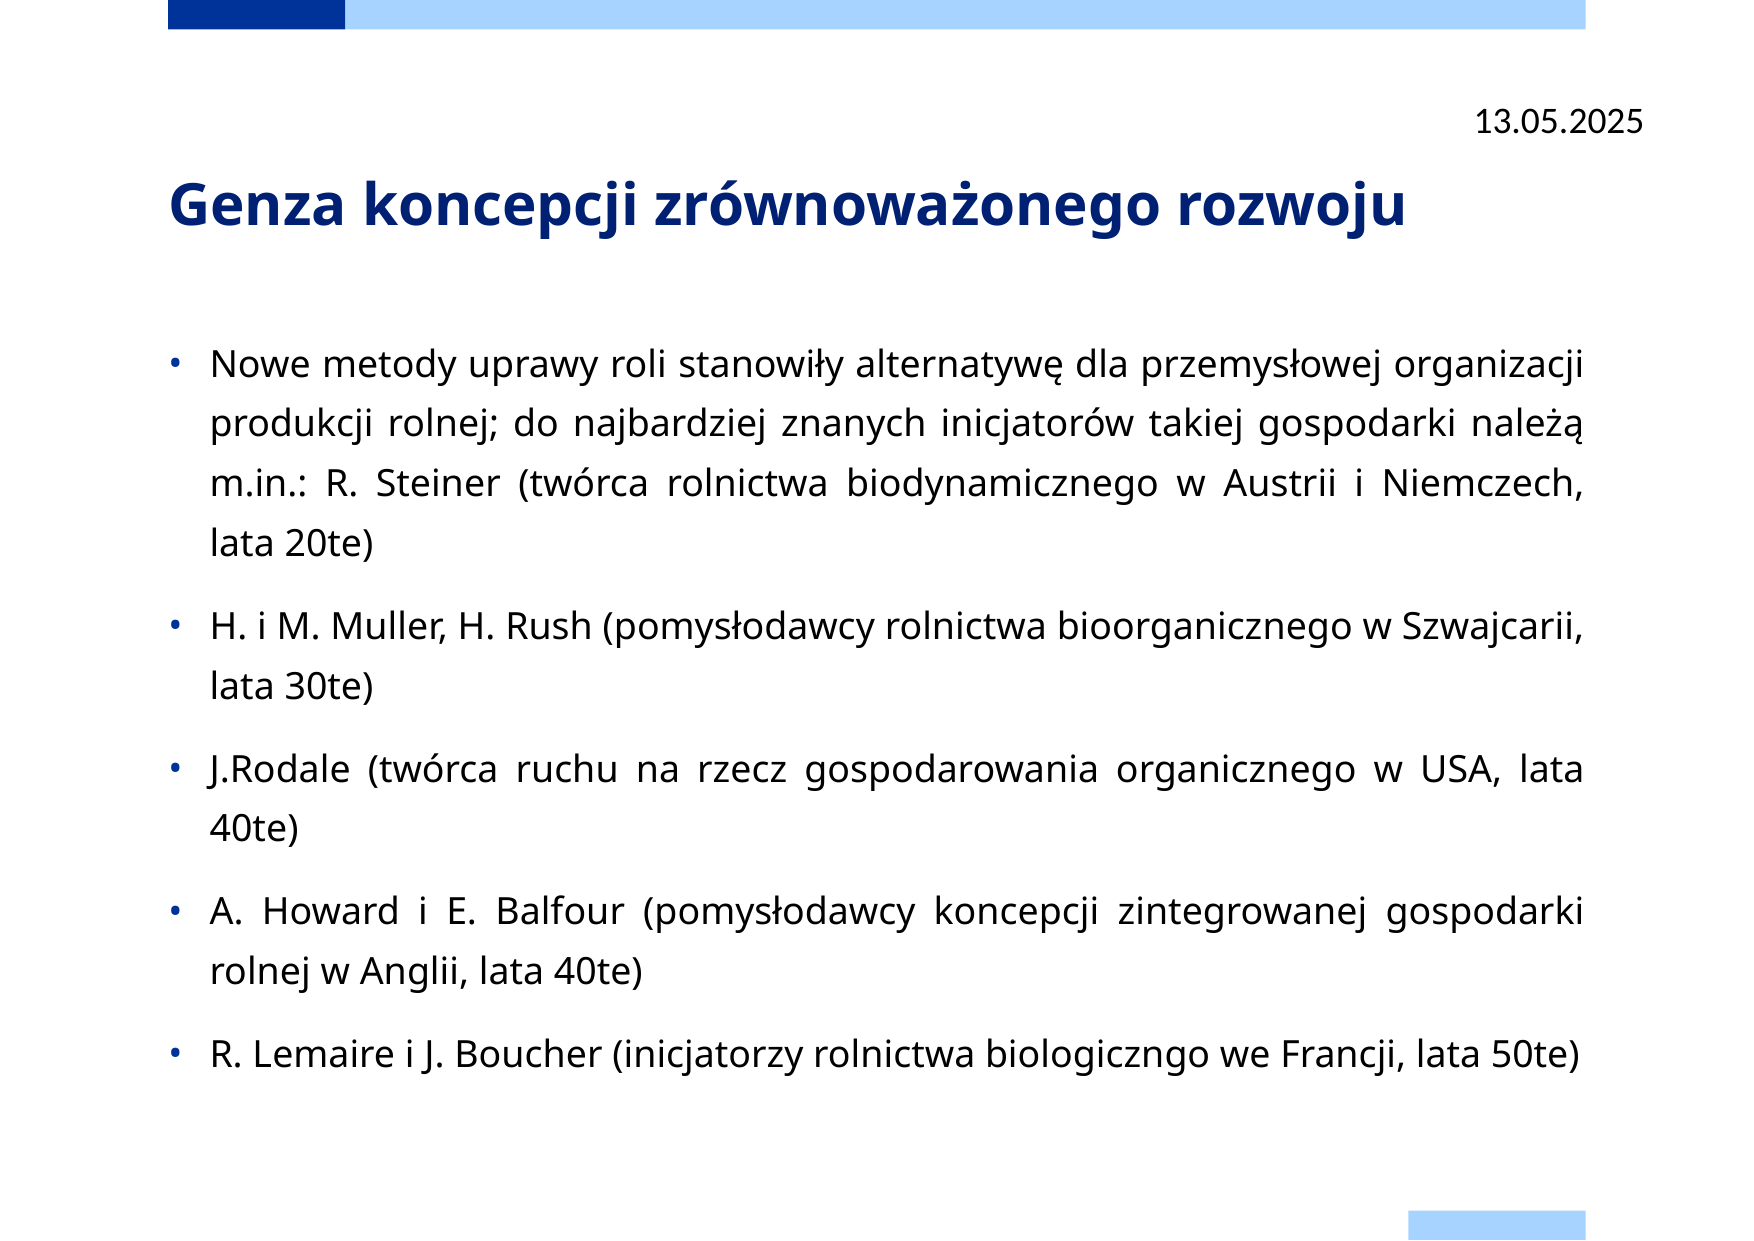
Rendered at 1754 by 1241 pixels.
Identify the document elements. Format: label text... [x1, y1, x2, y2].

title Genza koncepcji zrównoważonego rozwoju [168, 147, 1586, 324]
list Nowe metody uprawy roli stanowiły alternatywę dla przemysłowej organizacji produkcji rolnej; do najbardziej znanych inicjatorów takiej gospodarki należą m.in.: R. Steiner (twórca rolnictwa biodynamicznego w Austrii i Niemczech, lata 20te) H. i M. Muller, H. Rush (pomysłodawcy rolnictwa bioorganicznego w Szwajcarii, lata 30te) J.Rodale (twórca ruchu na rzecz gospodarowania organicznego w USA, lata 40te) A. Howard i E. Balfour (pomysłodawcy koncepcji zintegrowanej gospodarki rolnej w Anglii, lata 40te) R. Lemaire i J. Boucher (inicjatorzy rolnictwa biologiczngo we Francji, lata 50te) [168, 324, 1586, 1093]
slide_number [1458, 88, 1754, 149]
